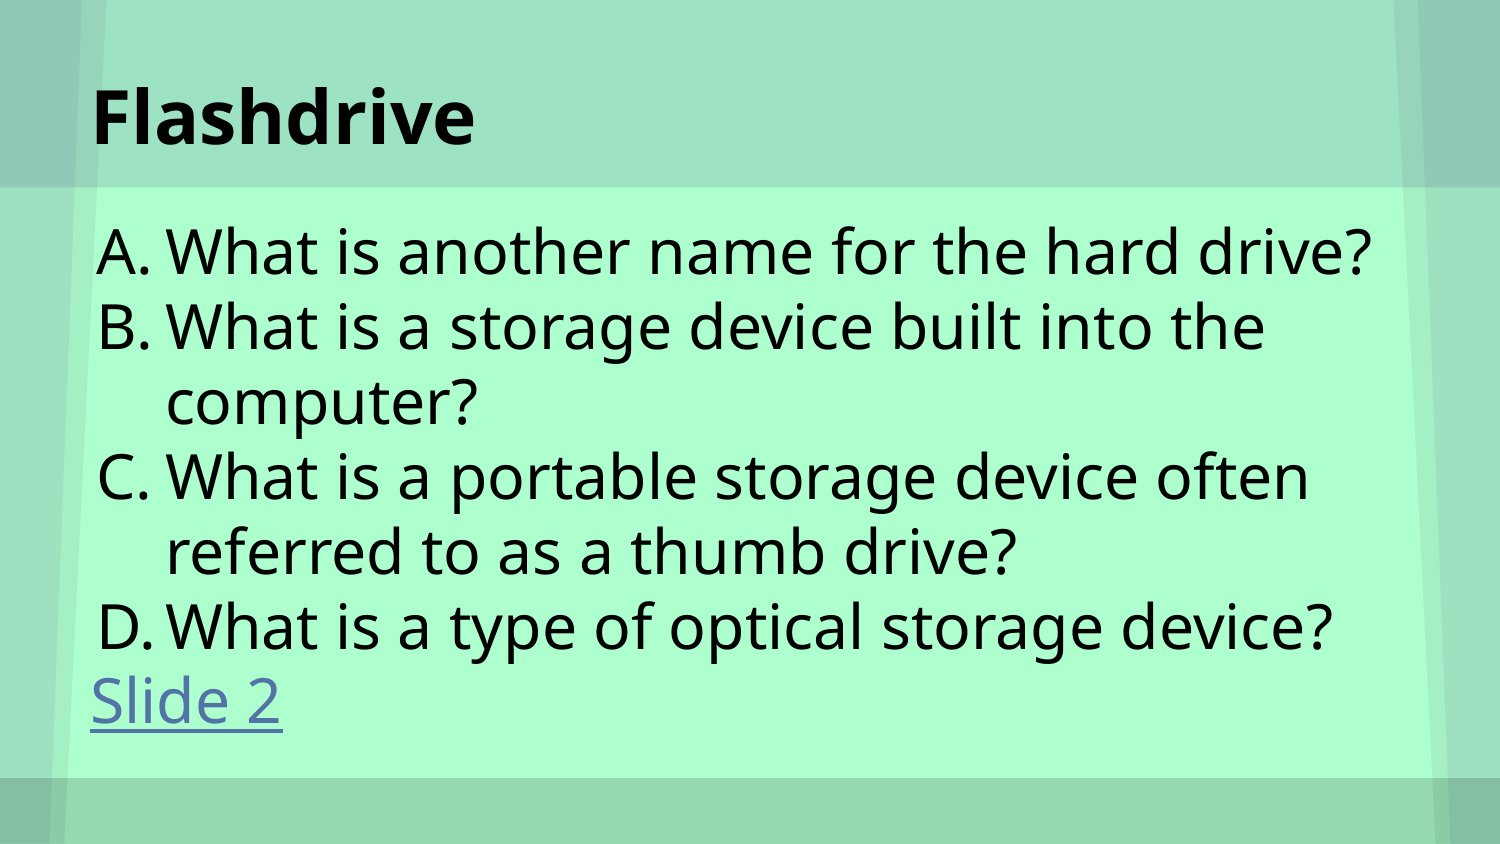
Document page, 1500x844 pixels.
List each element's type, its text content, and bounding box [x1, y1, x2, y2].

list What is another name for the hard drive? What is a storage device built into the computer? What is a portable storage device often referred to as a thumb drive? What is a type of optical storage device? Slide 2 [75, 196, 1425, 808]
title Flashdrive [75, 33, 1425, 175]
